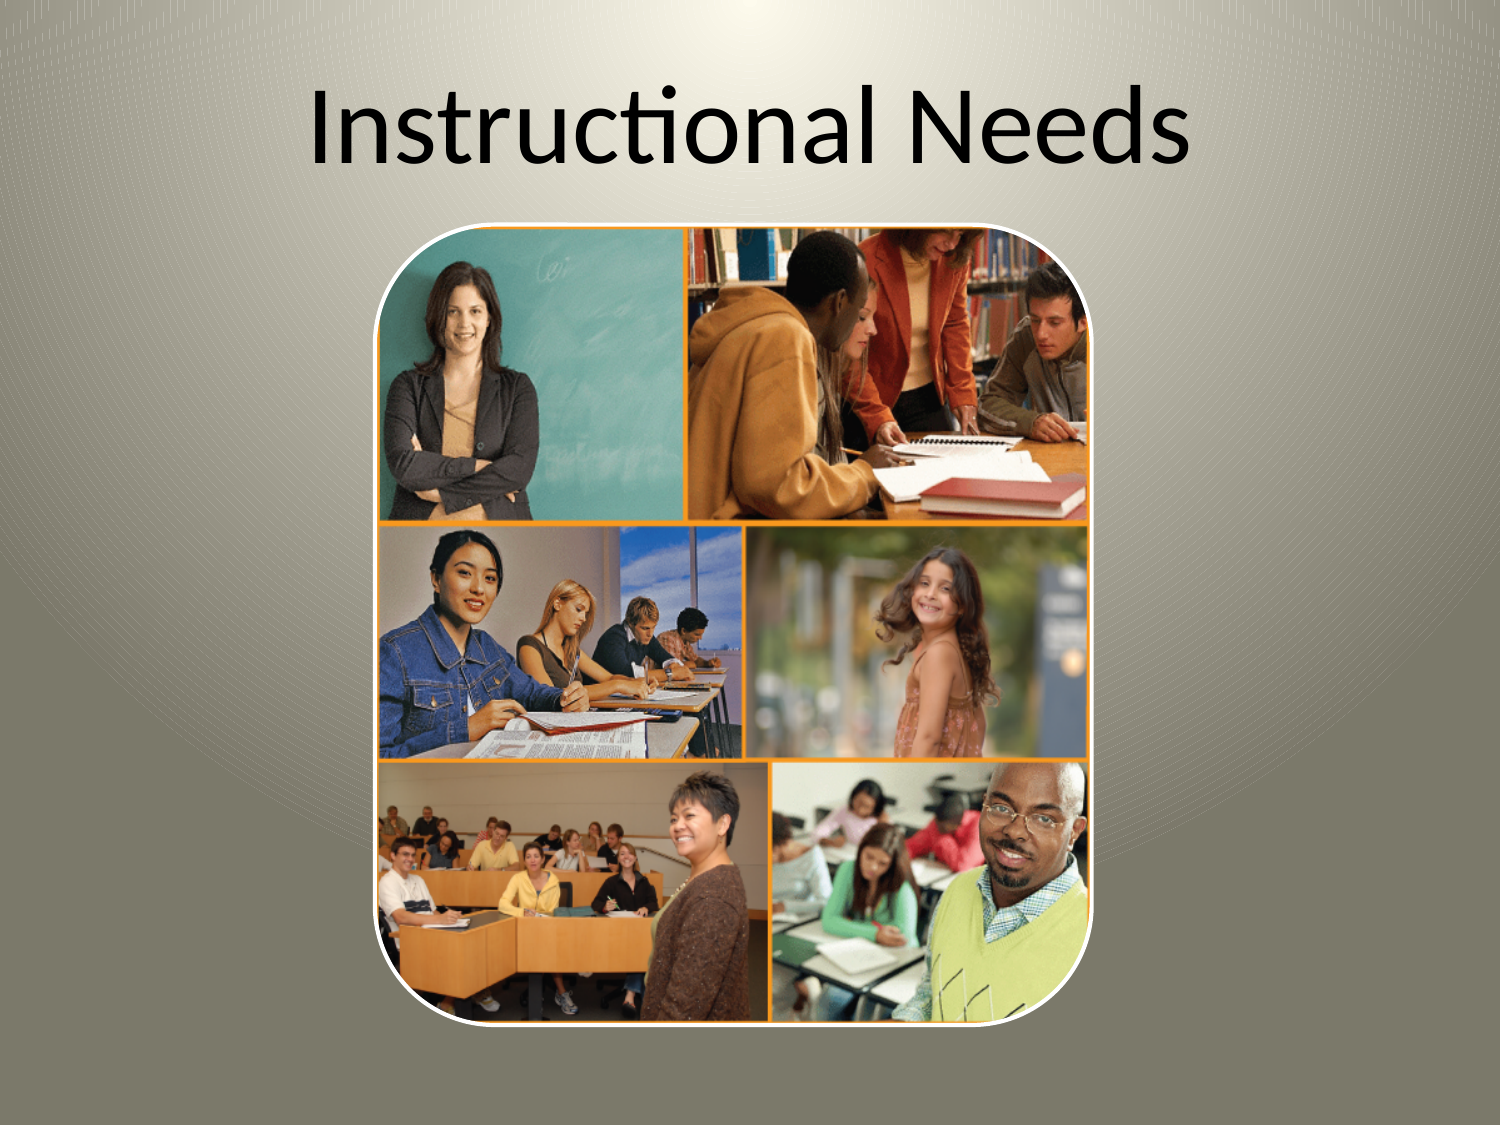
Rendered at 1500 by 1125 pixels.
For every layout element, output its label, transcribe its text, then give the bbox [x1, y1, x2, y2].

title Instructional Needs [75, 24, 1425, 213]
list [49, 187, 1401, 1026]
